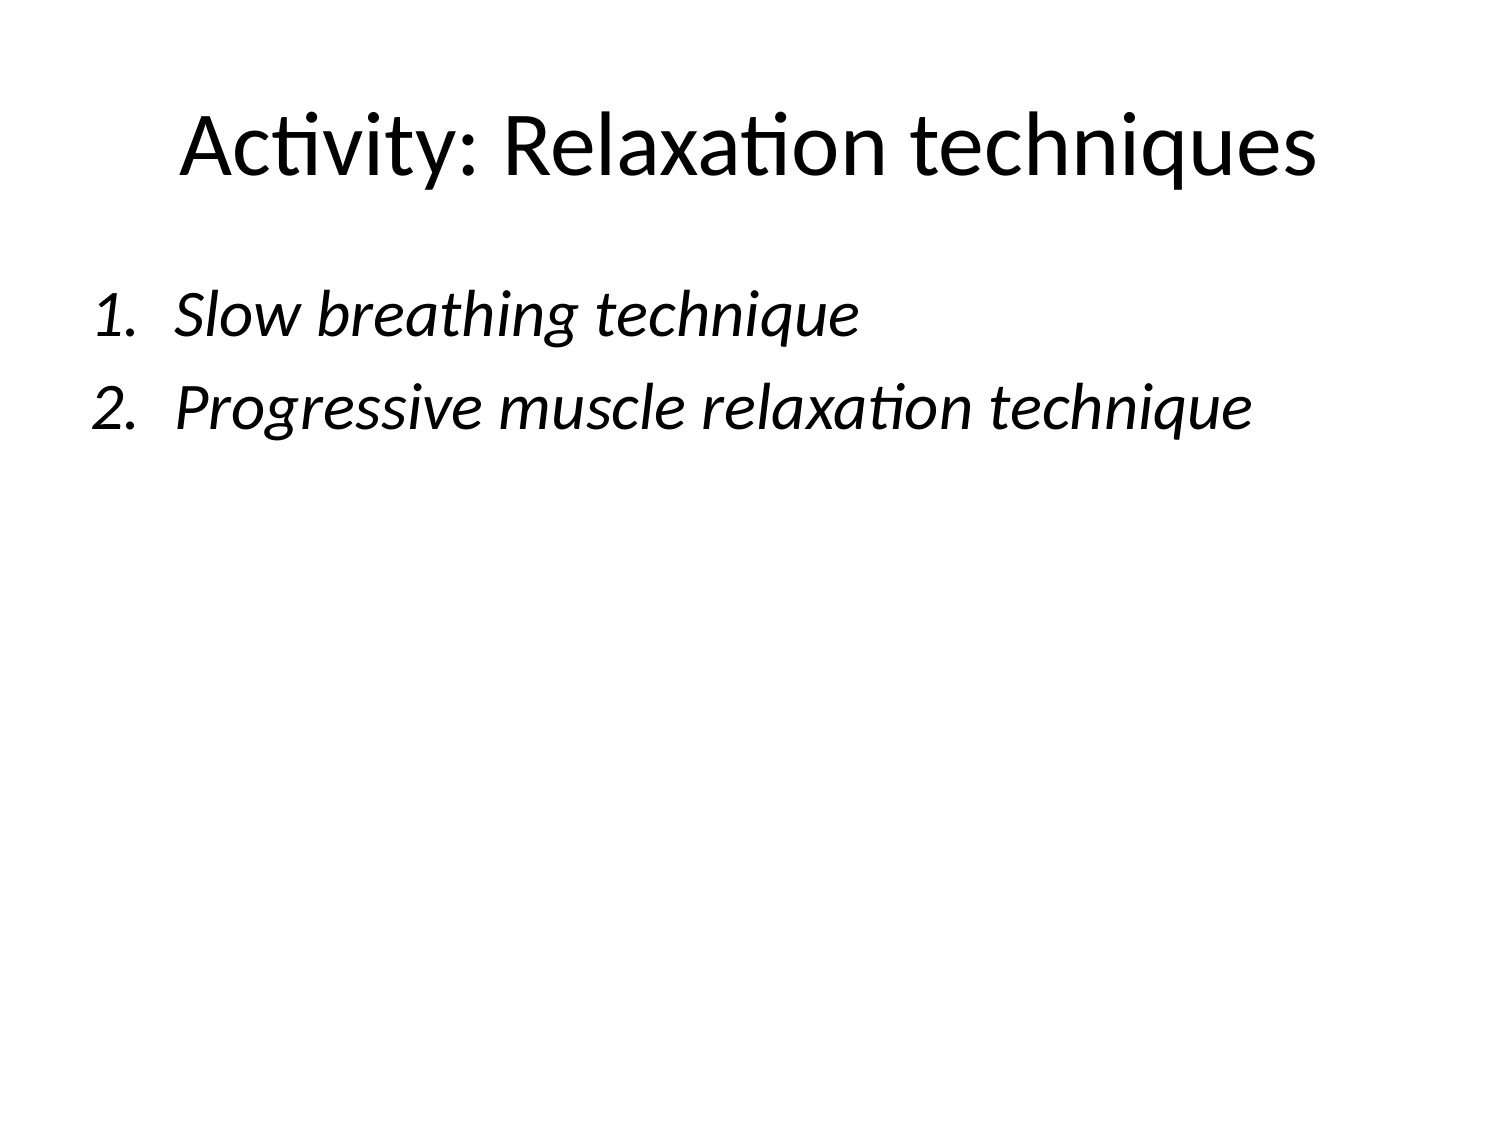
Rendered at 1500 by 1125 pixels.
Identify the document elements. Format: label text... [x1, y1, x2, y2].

list Slow breathing technique Progressive muscle relaxation technique [75, 262, 1425, 1005]
title Activity: Relaxation techniques [75, 45, 1425, 233]
